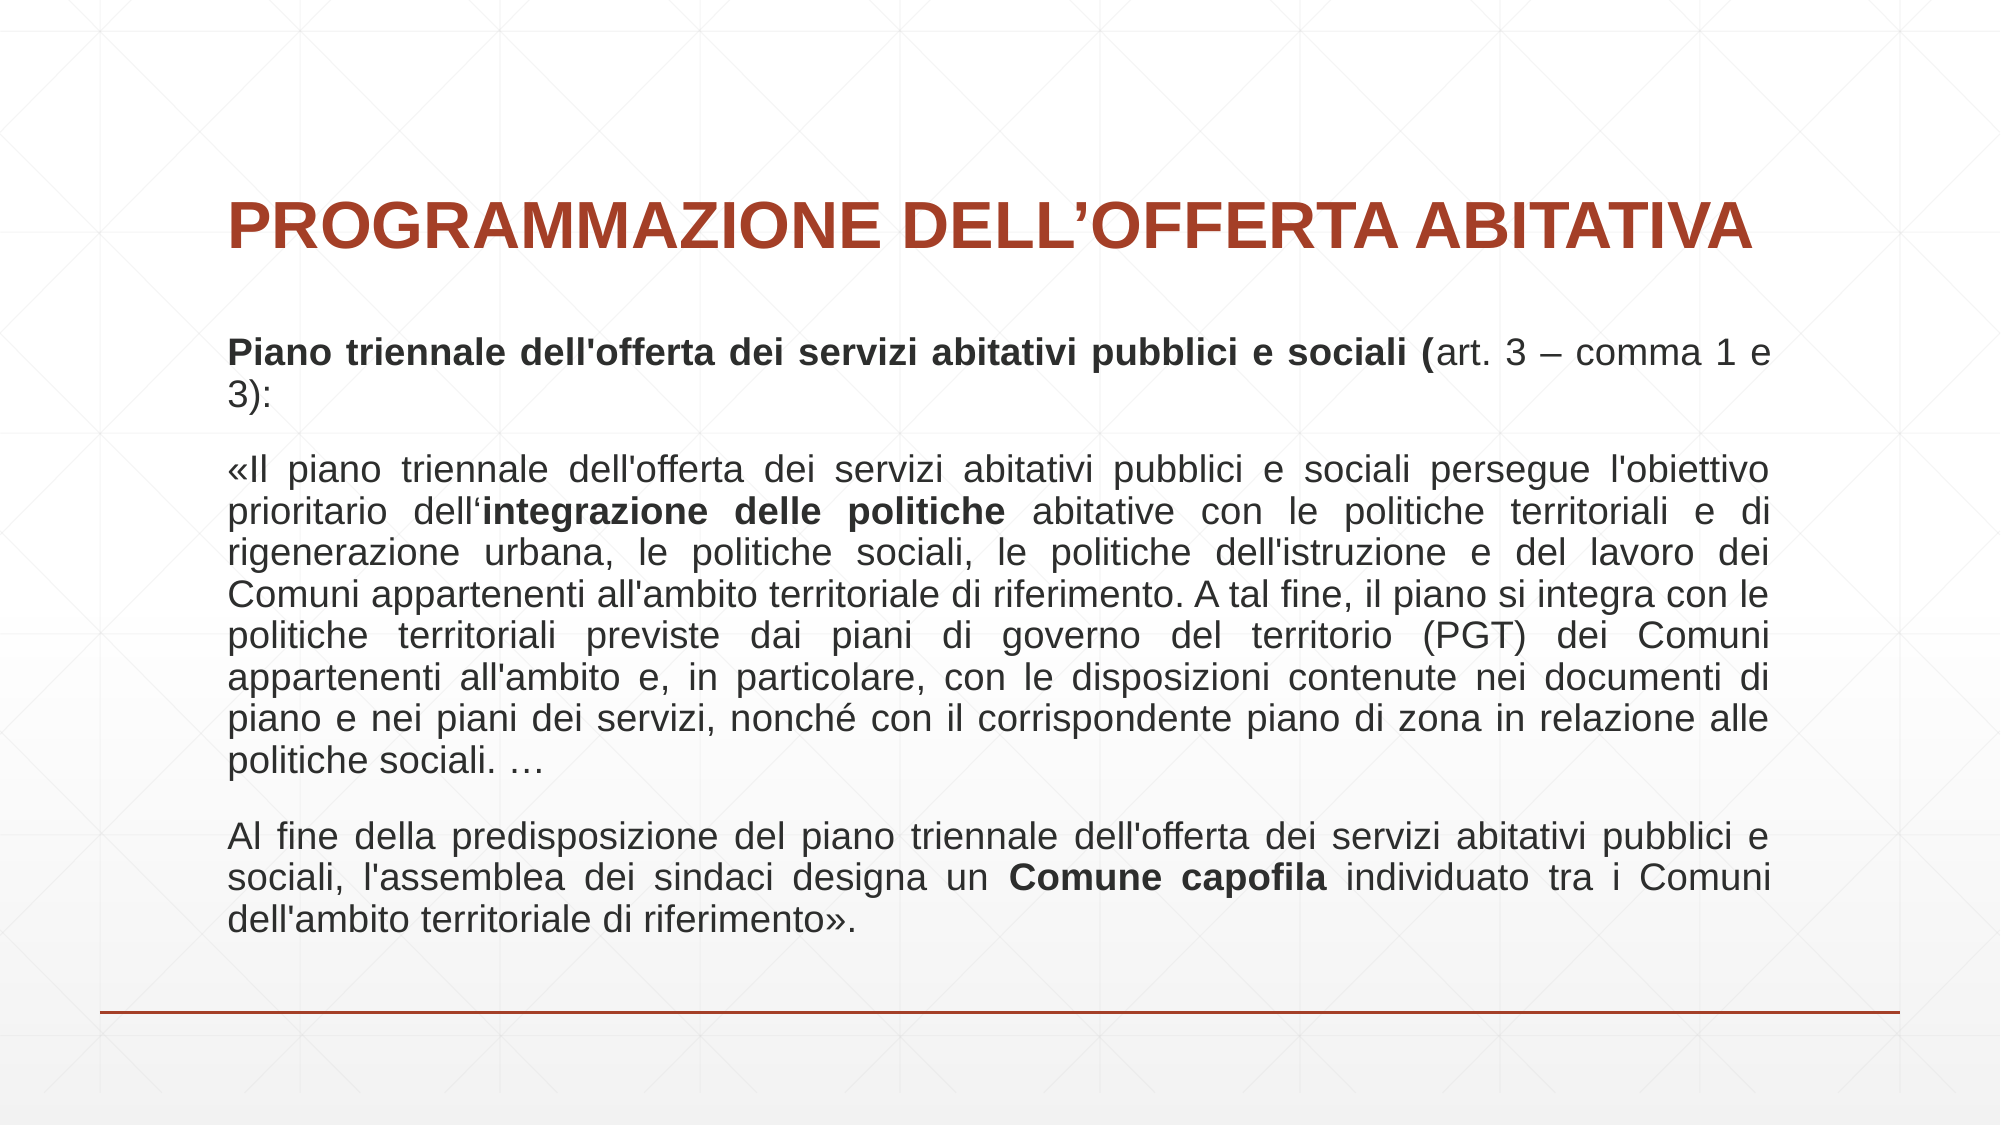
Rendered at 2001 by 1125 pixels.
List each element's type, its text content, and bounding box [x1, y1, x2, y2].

list Piano triennale dell'offerta dei servizi abitativi pubblici e sociali (art. 3 – comma 1 e 3): «Il piano triennale dell'offerta dei servizi abitativi pubblici e sociali persegue l'obiettivo prioritario dell‘integrazione delle politiche abitative con le politiche territoriali e di rigenerazione urbana, le politiche sociali, le politiche dell'istruzione e del lavoro dei Comuni appartenenti all'ambito territoriale di riferimento. A tal fine, il piano si integra con le politiche territoriali previste dai piani di governo del territorio (PGT) dei Comuni appartenenti all'ambito e, in particolare, con le disposizioni contenute nei documenti di piano e nei piani dei servizi, nonché con il corrispondente piano di zona in relazione alle politiche sociali. … Al fine della predisposizione del piano triennale dell'offerta dei servizi abitativi pubblici e sociali, l'assemblea dei sindaci designa un Comune capofila individuato tra i Comuni dell'ambito territoriale di riferimento». [212, 324, 1788, 950]
title PROGRAMMAZIONE DELL’OFFERTA ABITATIVA [212, 82, 1788, 271]
